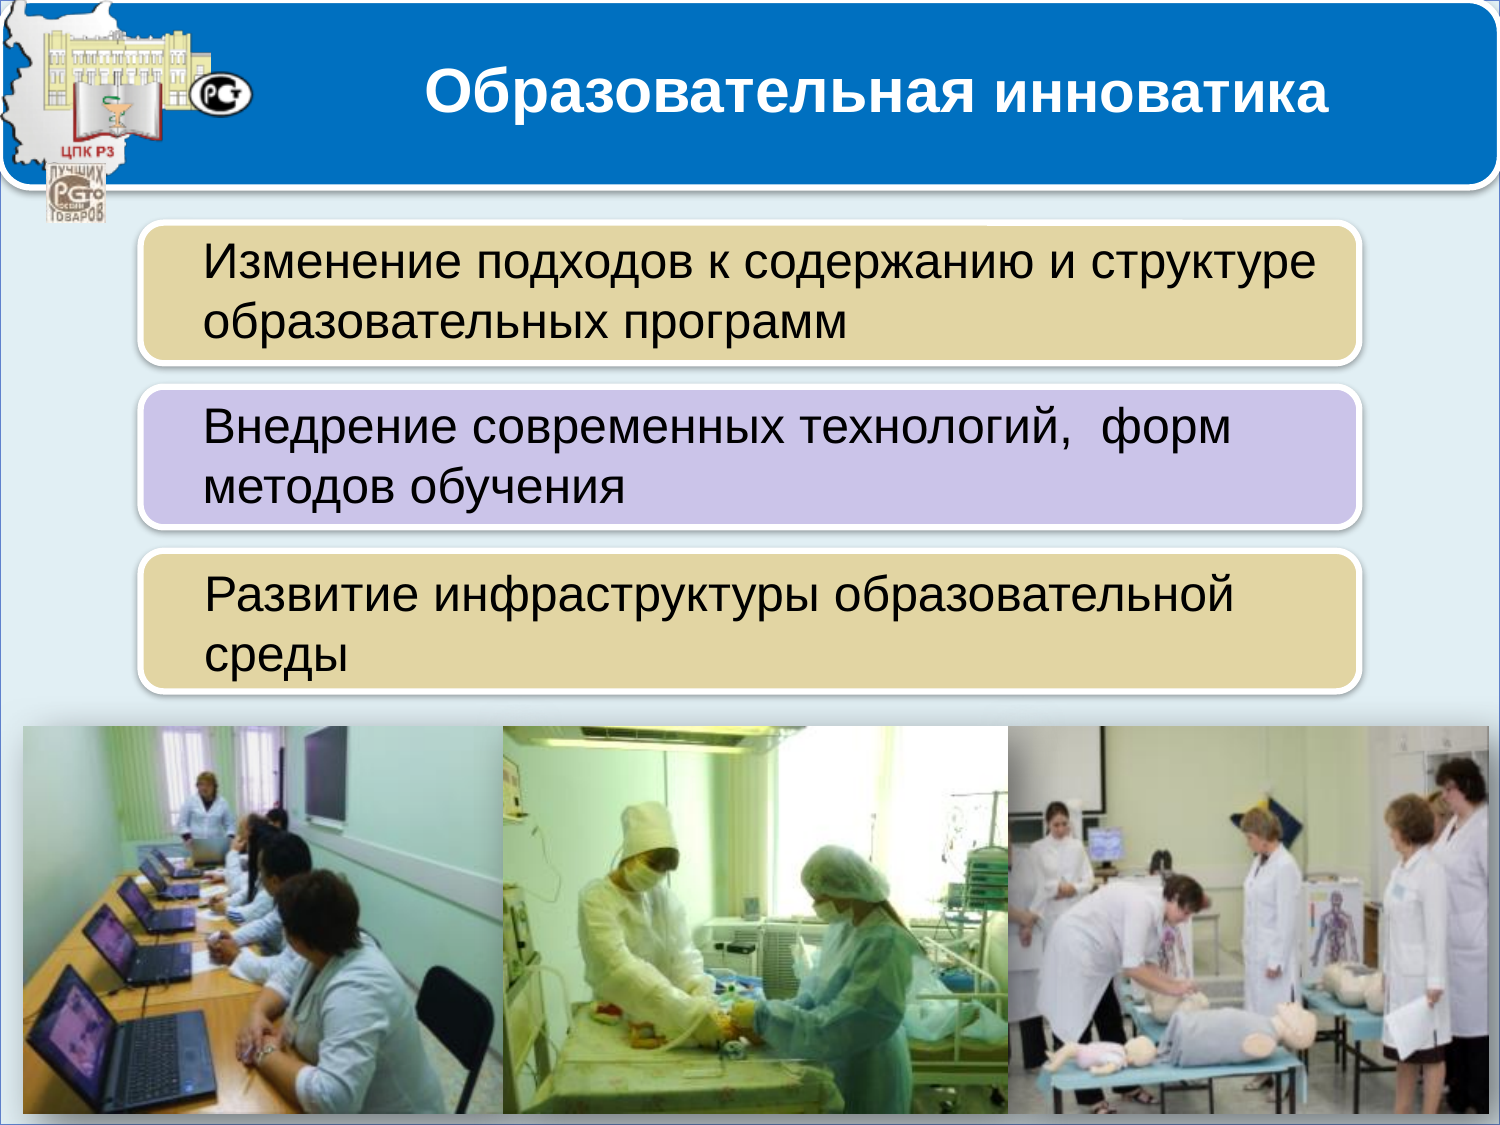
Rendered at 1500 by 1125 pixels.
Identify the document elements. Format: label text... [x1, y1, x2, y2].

text_box [137, 219, 187, 367]
text_box Внедрение современных технологий, форм методов обучения [187, 316, 1454, 551]
text_box Развитие инфраструктуры образовательной среды [137, 547, 1363, 695]
picture [0, 0, 255, 223]
text_box [137, 383, 187, 531]
list Изменение подходов к содержанию и структуре образовательных программ [187, 140, 1454, 316]
picture [23, 726, 1489, 1114]
title Образовательная инноватика [269, 0, 1500, 177]
